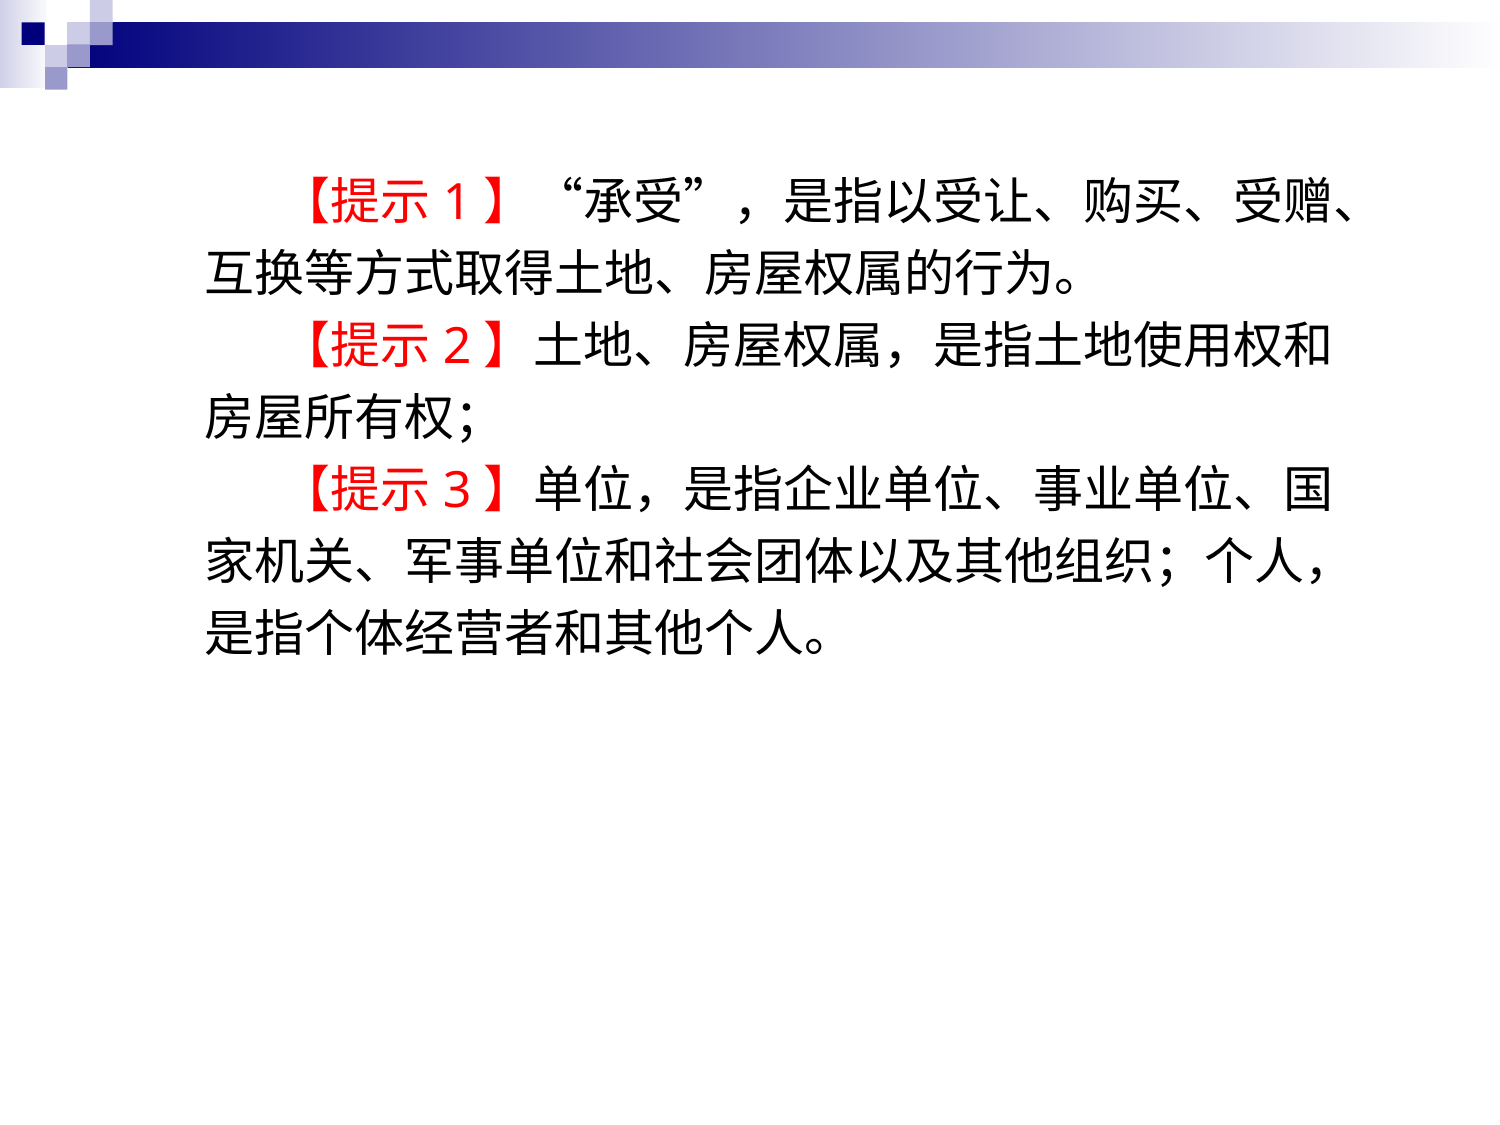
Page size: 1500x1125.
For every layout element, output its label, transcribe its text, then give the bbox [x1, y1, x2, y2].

text_box 【提示1】“承受”，是指以受让、购买、受赠、互换等方式取得土地、房屋权属的行为。 【提示2】土地、房屋权属，是指土地使用权和房屋所有权； 【提示3】单位，是指企业单位、事业单位、国家机关、军事单位和社会团体以及其他组织；个人，是指个体经营者和其他个人。 [189, 150, 1351, 741]
